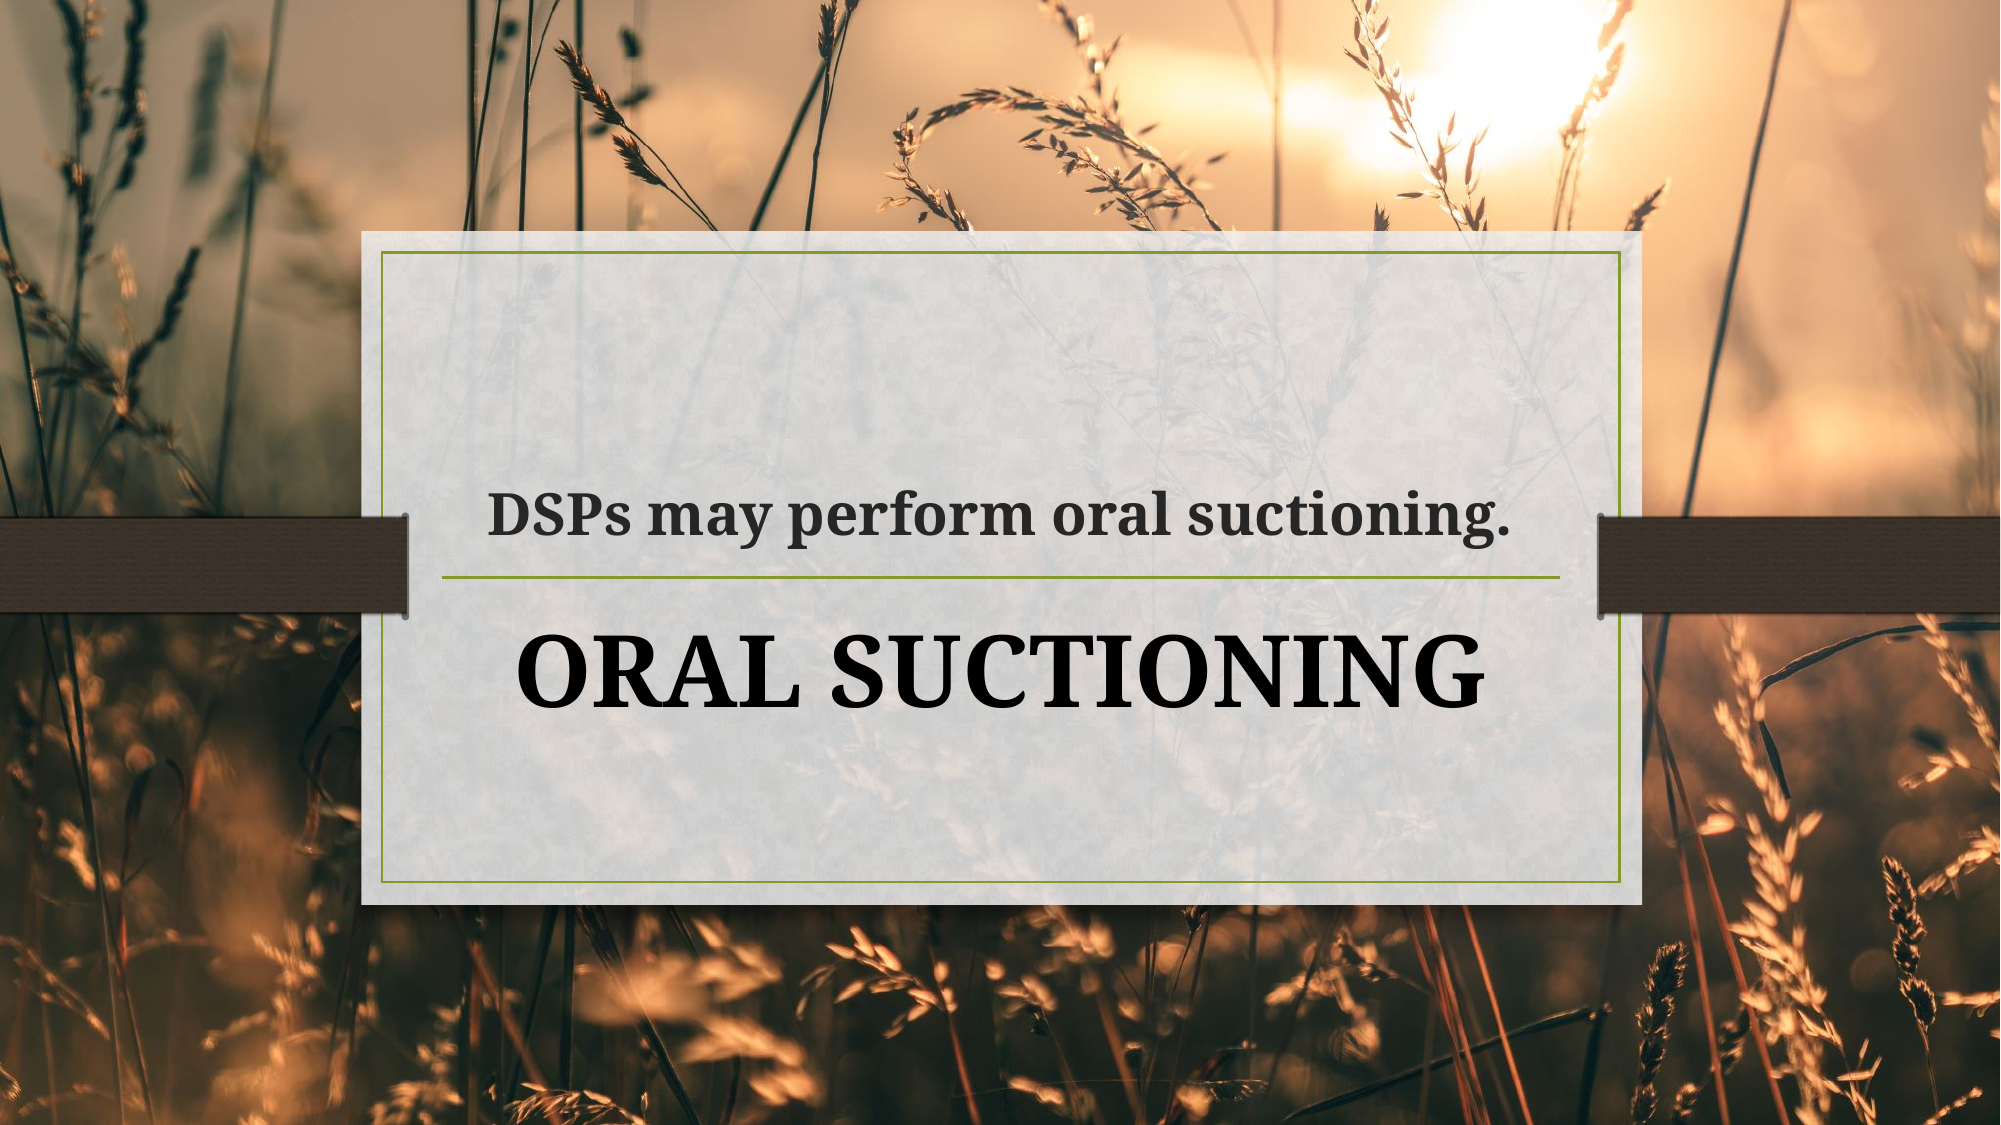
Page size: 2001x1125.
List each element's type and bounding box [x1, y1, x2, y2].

text_box [0, 512, 2000, 621]
picture [0, 0, 2001, 1125]
